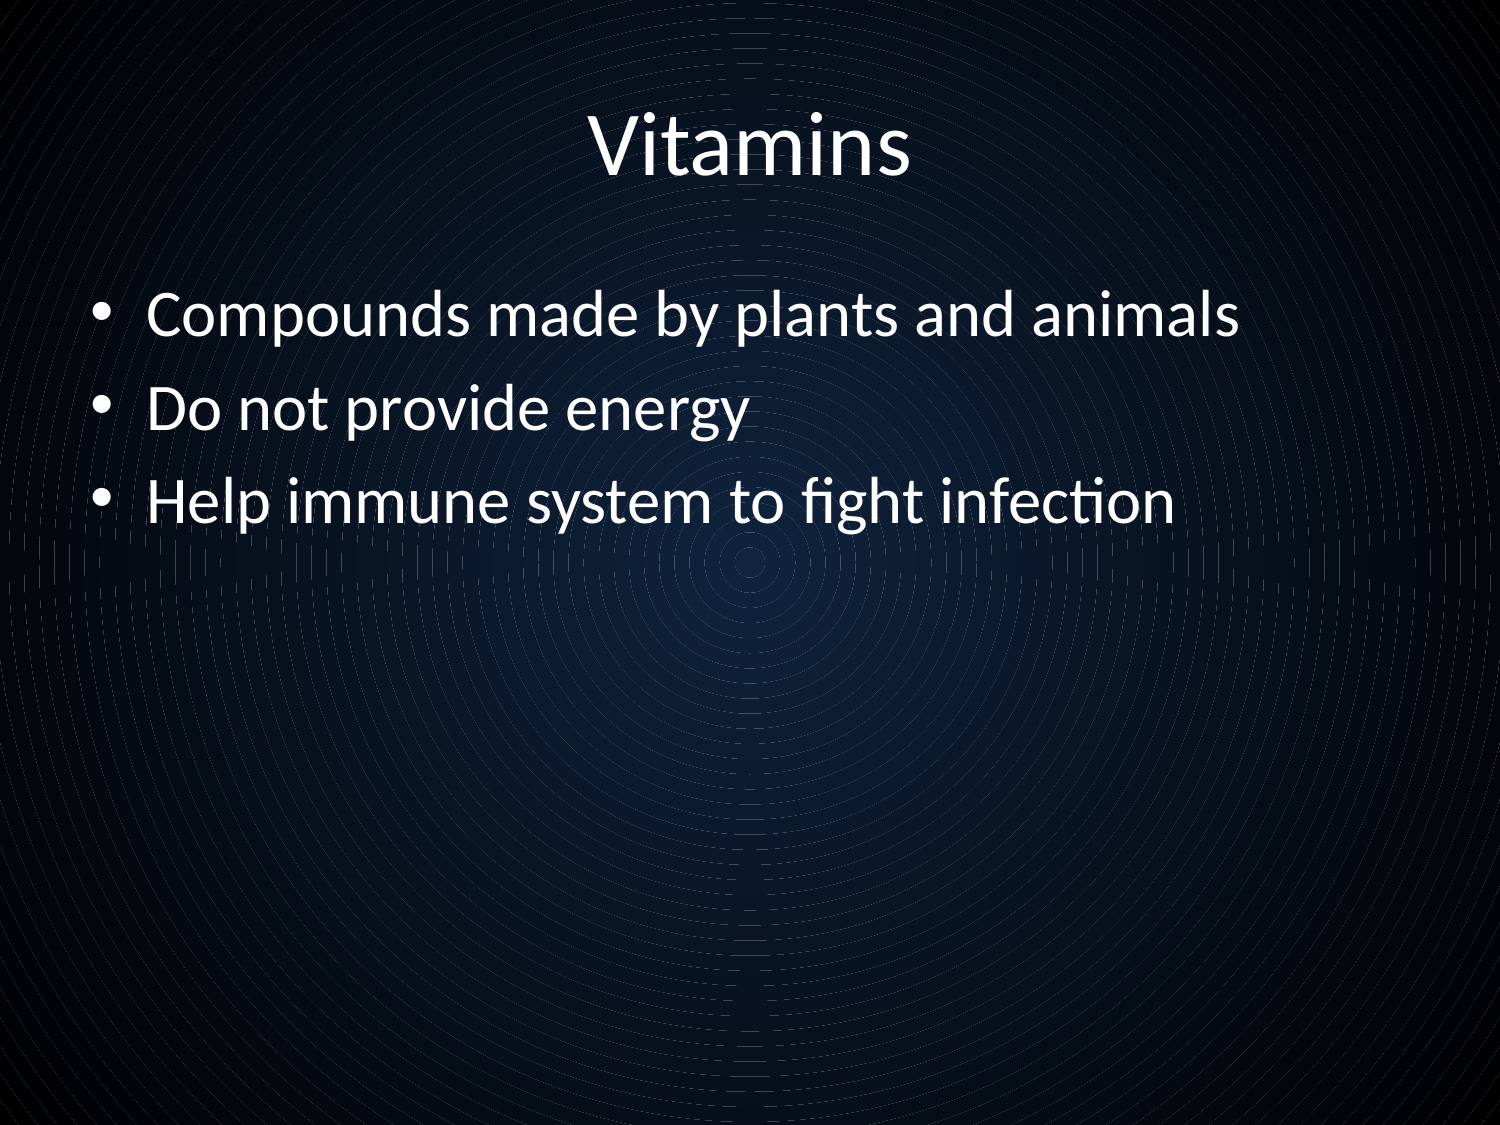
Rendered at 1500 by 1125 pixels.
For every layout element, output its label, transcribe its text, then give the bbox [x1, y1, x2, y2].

title Vitamins [75, 45, 1425, 233]
list Compounds made by plants and animals Do not provide energy Help immune system to fight infection [75, 262, 1425, 875]
